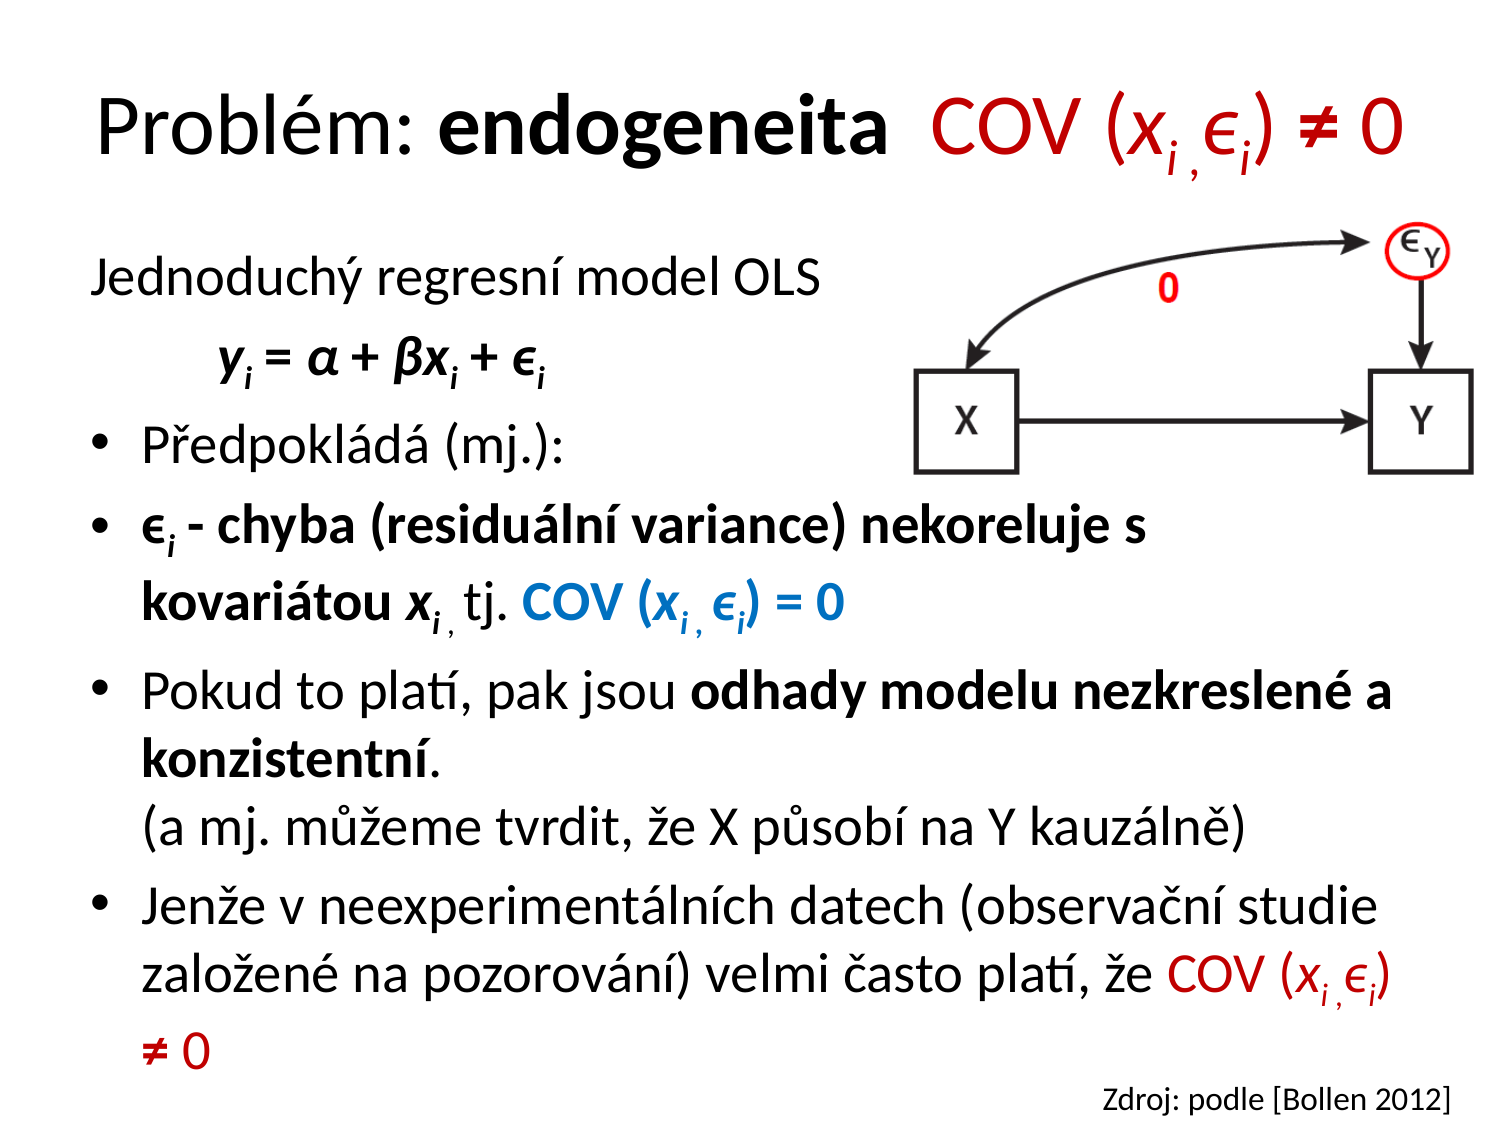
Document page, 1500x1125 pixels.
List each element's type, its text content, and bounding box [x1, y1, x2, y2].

text_box Zdroj: podle [Bollen 2012] [1087, 1069, 1500, 1125]
title Problém: endogeneita COV (xi ,ϵi) ≠ 0 [75, 45, 1425, 209]
picture [903, 219, 1479, 480]
list Jednoduchý regresní model OLS yi = α + βxi + ϵi Předpokládá (mj.): ϵi - chyba (residuální variance) nekoreluje s kovariátou xi , tj. COV (xi , ϵi) = 0 Pokud to platí, pak jsou odhady modelu nezkreslené a konzistentní. (a mj. můžeme tvrdit, že X působí na Y kauzálně) Jenže v neexperimentálních datech (observační studie založené na pozorování) velmi často platí, že COV (xi ,ϵi) ≠ 0 [75, 231, 1425, 1094]
